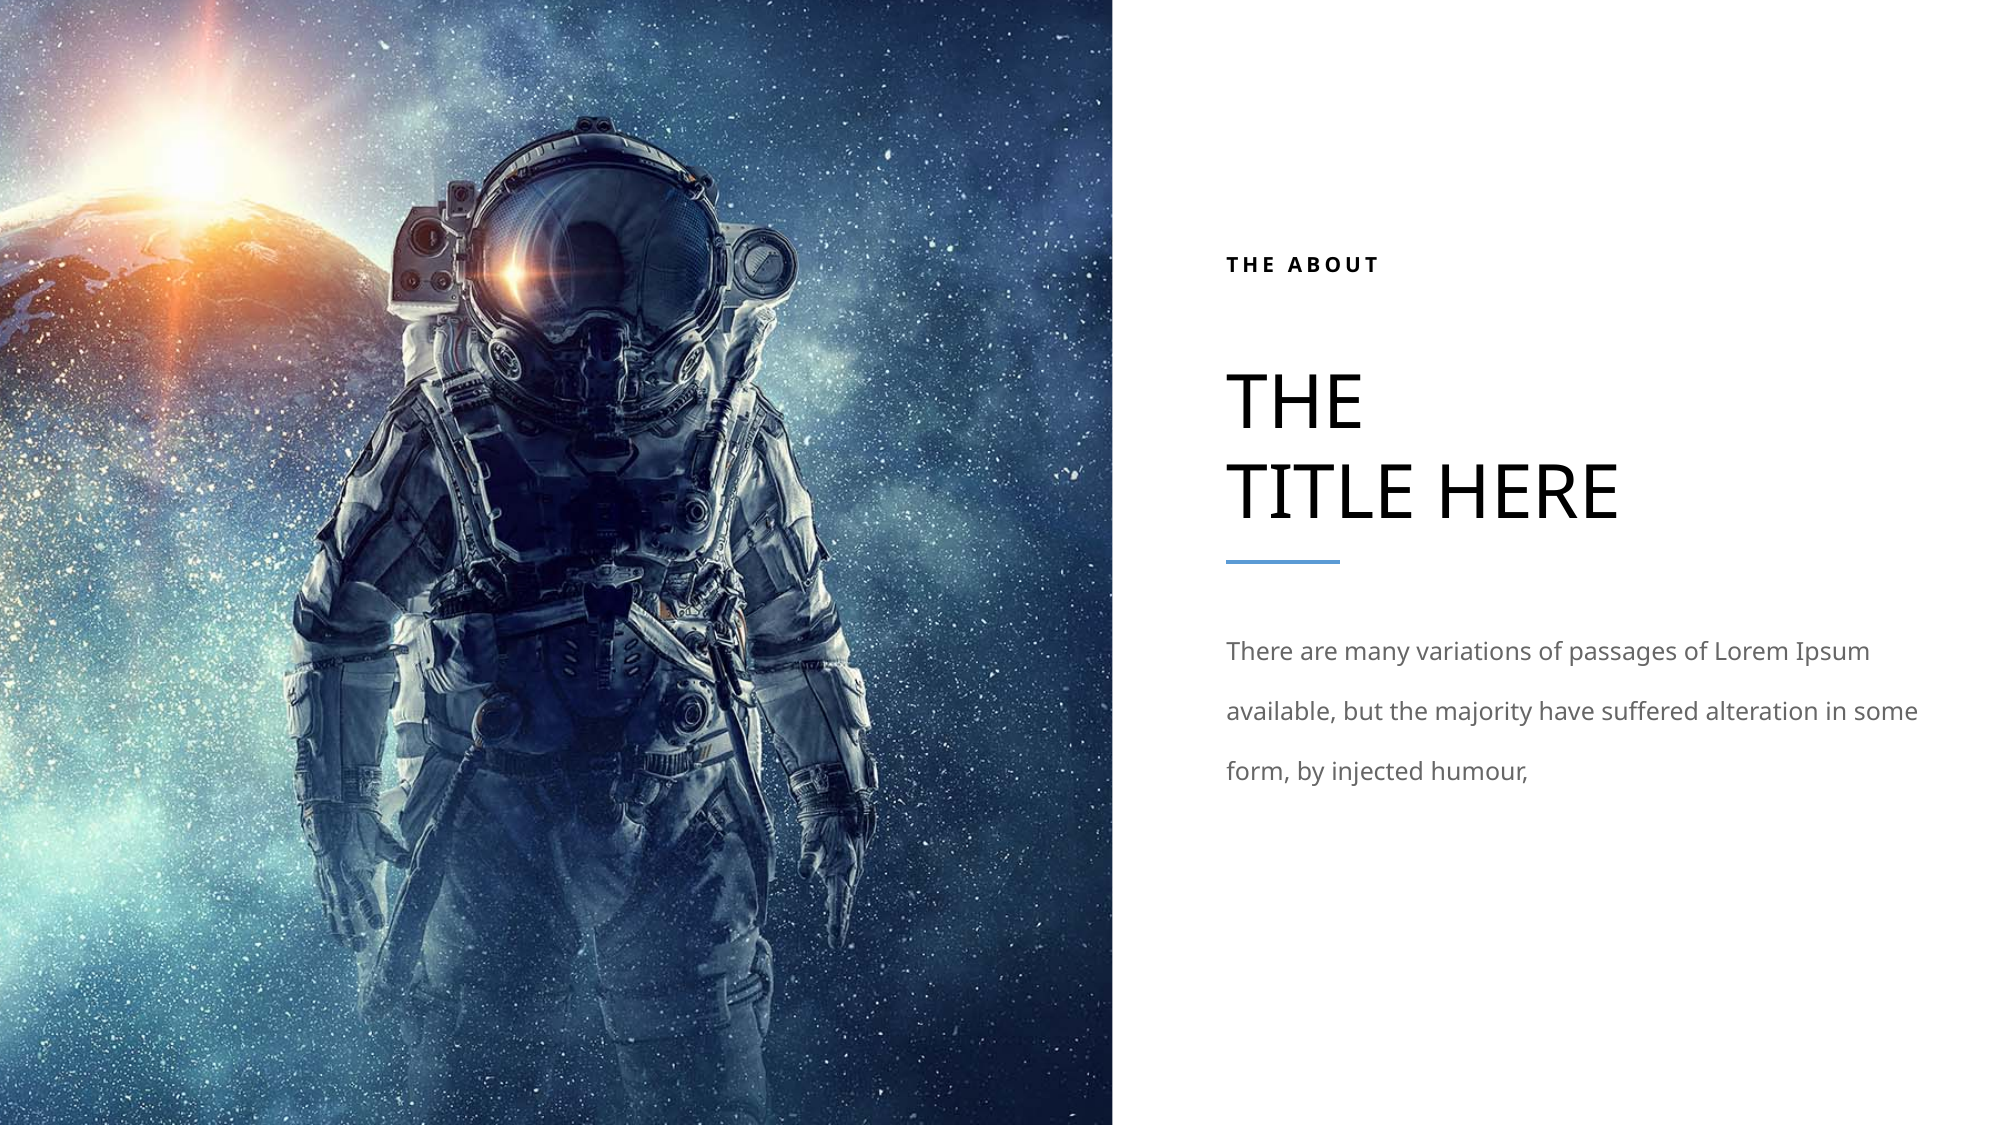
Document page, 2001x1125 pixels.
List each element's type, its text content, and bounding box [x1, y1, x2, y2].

picture [0, 0, 1113, 1125]
text_box THE ABOUT [1226, 256, 1515, 277]
text_box There are many variations of passages of Lorem Ipsum available, but the majority have suffered alteration in some form, by injected humour, [1226, 605, 1974, 786]
text_box THE TITLE HERE [1226, 353, 1771, 535]
